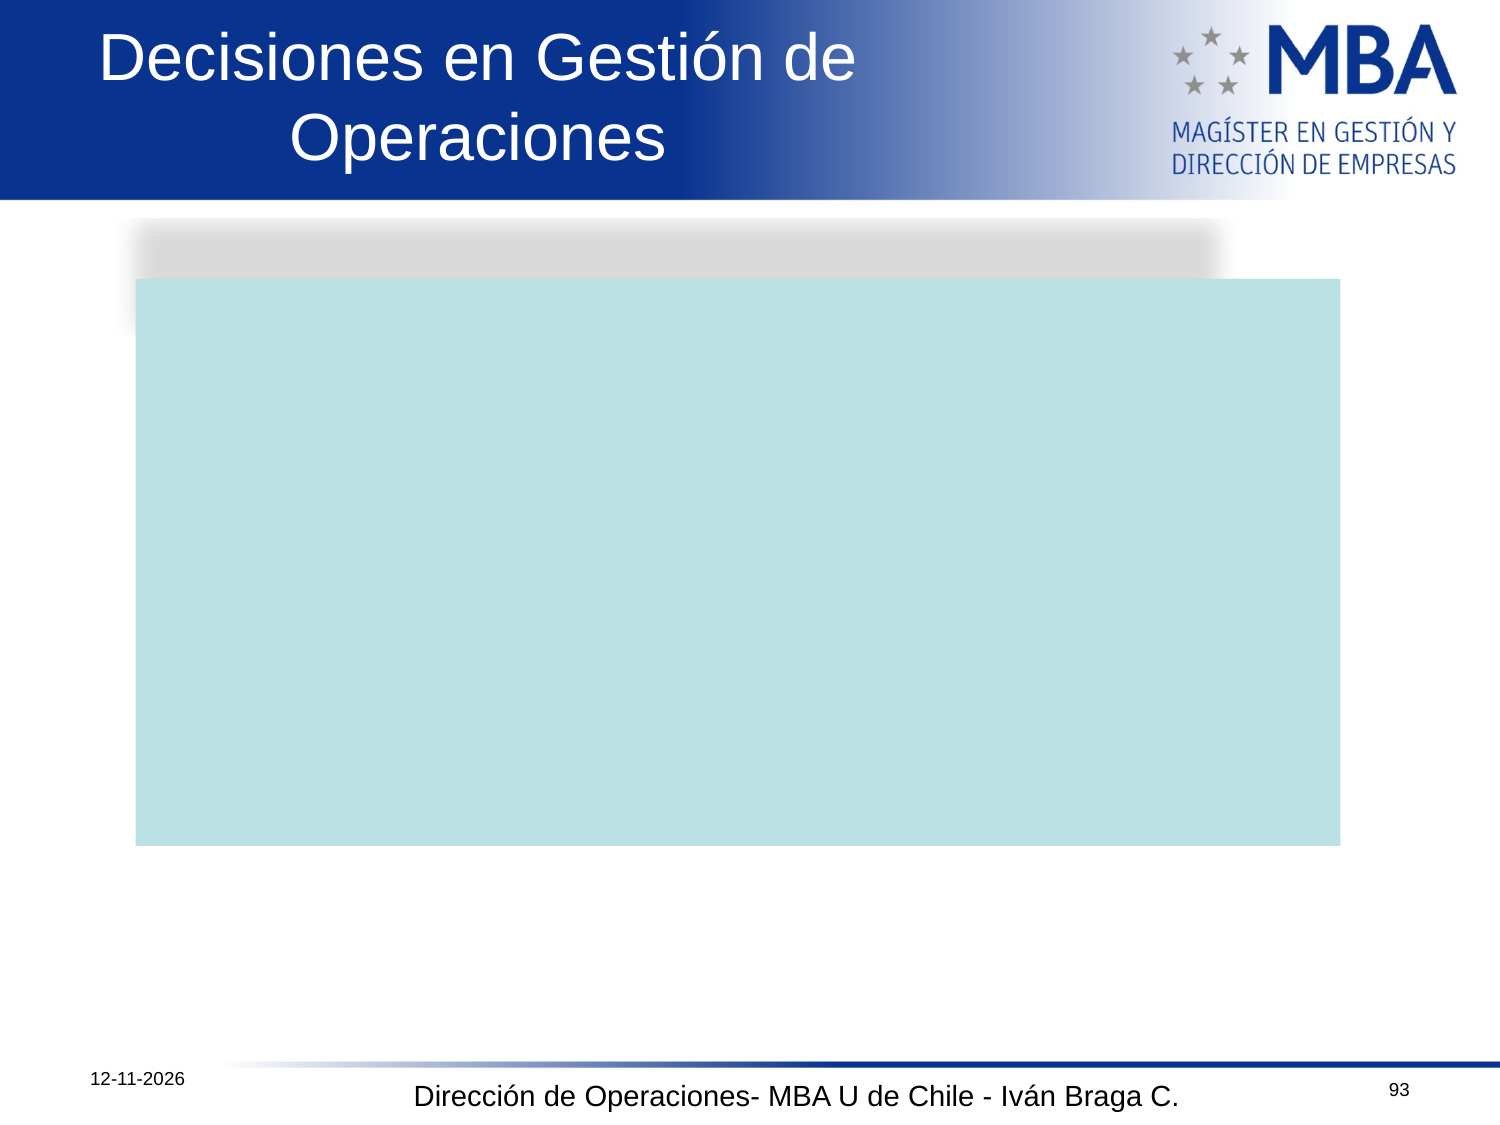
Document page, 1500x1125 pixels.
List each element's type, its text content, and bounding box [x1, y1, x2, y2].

slide_number 93 [1234, 1070, 1426, 1125]
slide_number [74, 1058, 426, 1103]
footer [501, 1070, 1034, 1125]
text_box [134, 277, 1343, 848]
title Decisiones en Gestión de Operaciones [0, 0, 957, 188]
picture [0, 0, 1500, 1125]
